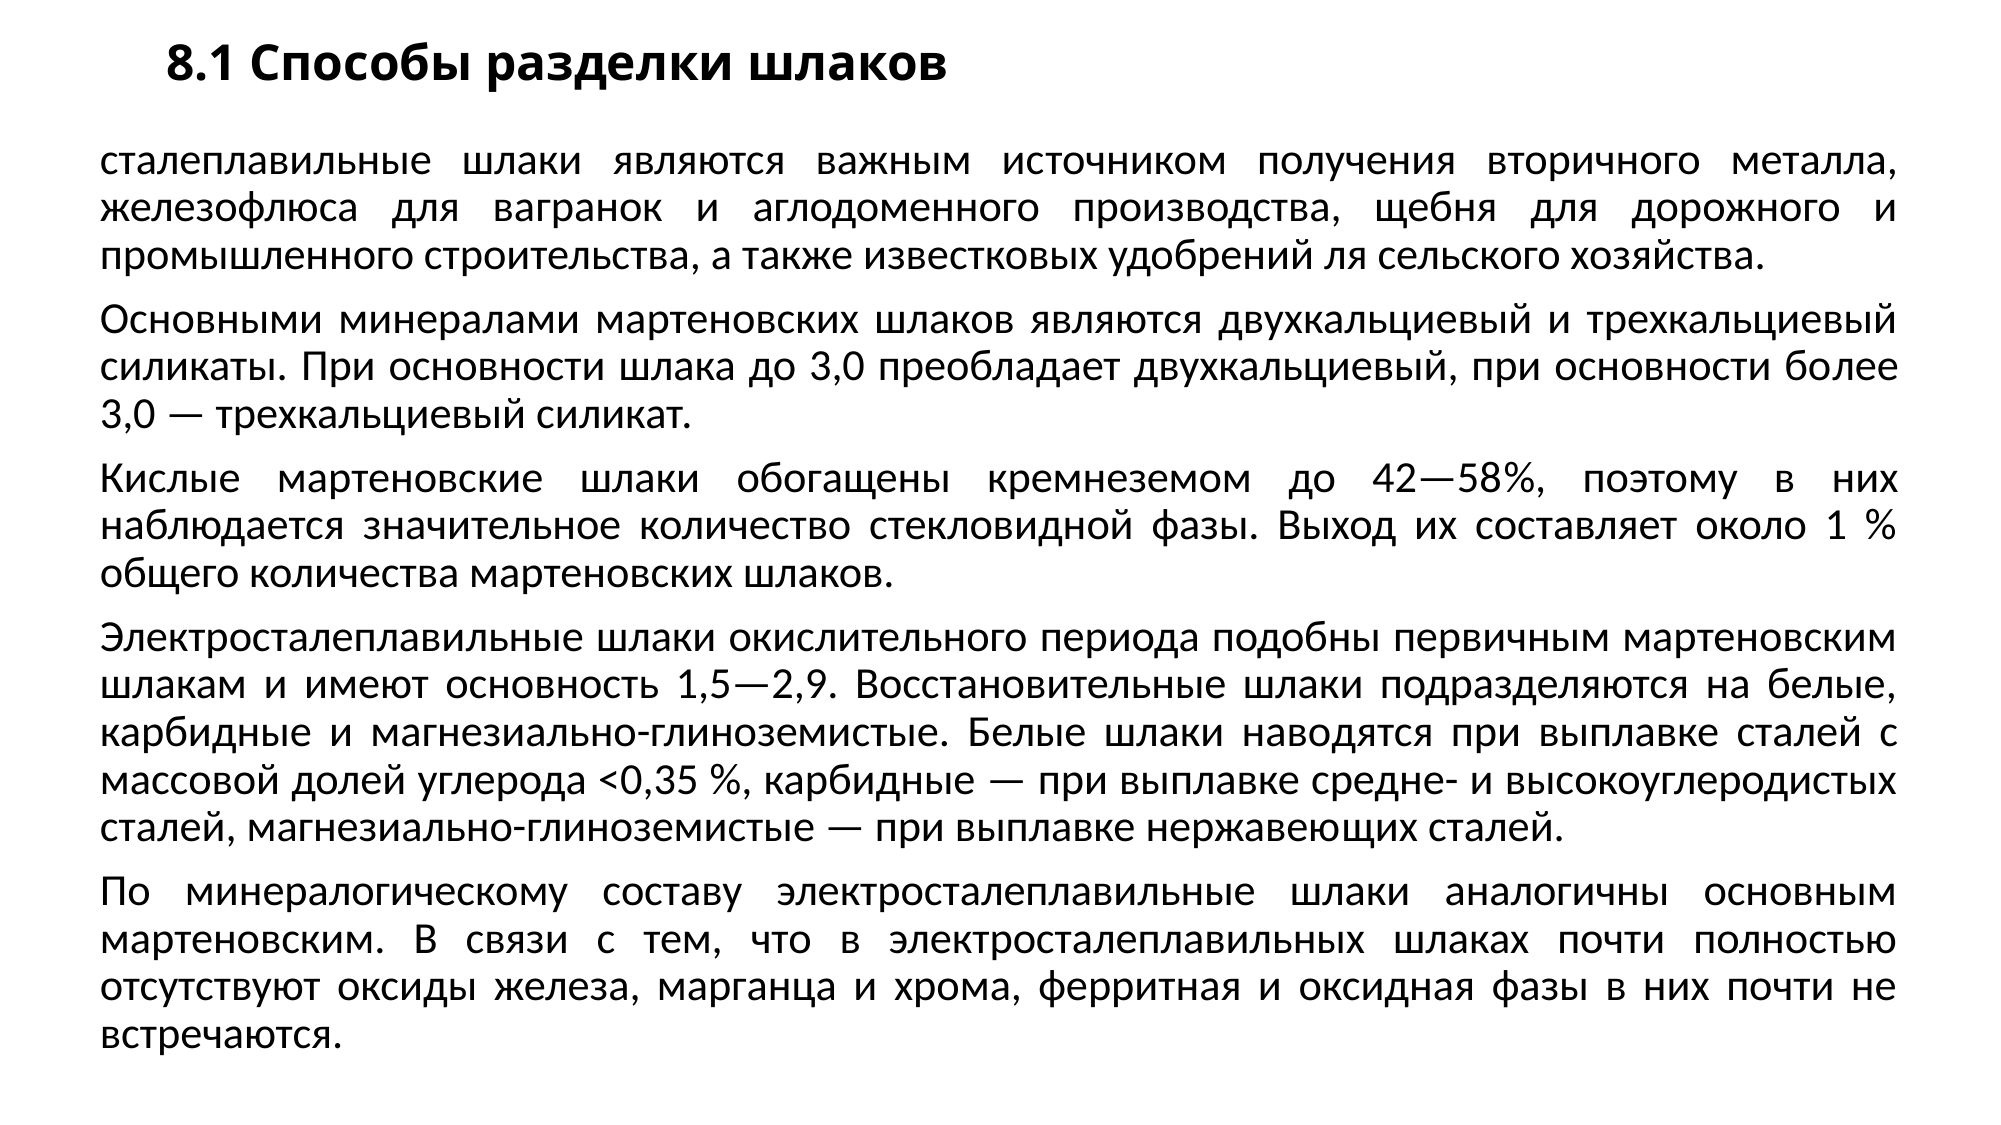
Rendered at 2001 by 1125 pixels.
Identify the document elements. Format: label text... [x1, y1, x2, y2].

list сталеплавильные шлаки являются важным ис­точником получения вторичного металла, железофлюса для ва­гранок и аглодоменного производства, щебня для дорожного и промышленного строительства, а также известковых удобрений ля сельского хозяйства. Основными минералами мартеновских шлаков являются двухкальциевый и трехкальциевый силикаты. При основности шлака до 3,0 преобладает двухкальциевый, при основности бо­лее 3,0 — трехкальциевый силикат. Кислые мартеновские шлаки обогащены кремнеземом до 42—58%, поэтому в них наблюдается значительное количество стекловидной фазы. Выход их составляет около 1 % общего количества мартеновских шлаков. Электросталеплавильные шлаки окислительного периода подобны первичным мартеновским шлакам и имеют основность 1,5—2,9. Восстановительные шлаки подразделяются на белые, карбидные и магнезиально-глиноземистые. Белые шлаки наво­дятся при выплавке сталей с массовой долей углерода <0,35 %, карбидные — при выплавке средне- и высокоуглеродистых ста­лей, магнезиально-глиноземистые — при выплавке нержавею­щих сталей. По минералогическому составу электросталеплавильные шлаки аналогичны основным мартеновским. В связи с тем, что в электросталеплавильных шлаках почти полностью отсутствуют оксиды железа, марганца и хрома, ферритная и оксидная фазы в них почти не встречаются. [84, 128, 1914, 1071]
title 8.1 Способы разделки шлаков [151, 29, 1876, 99]
